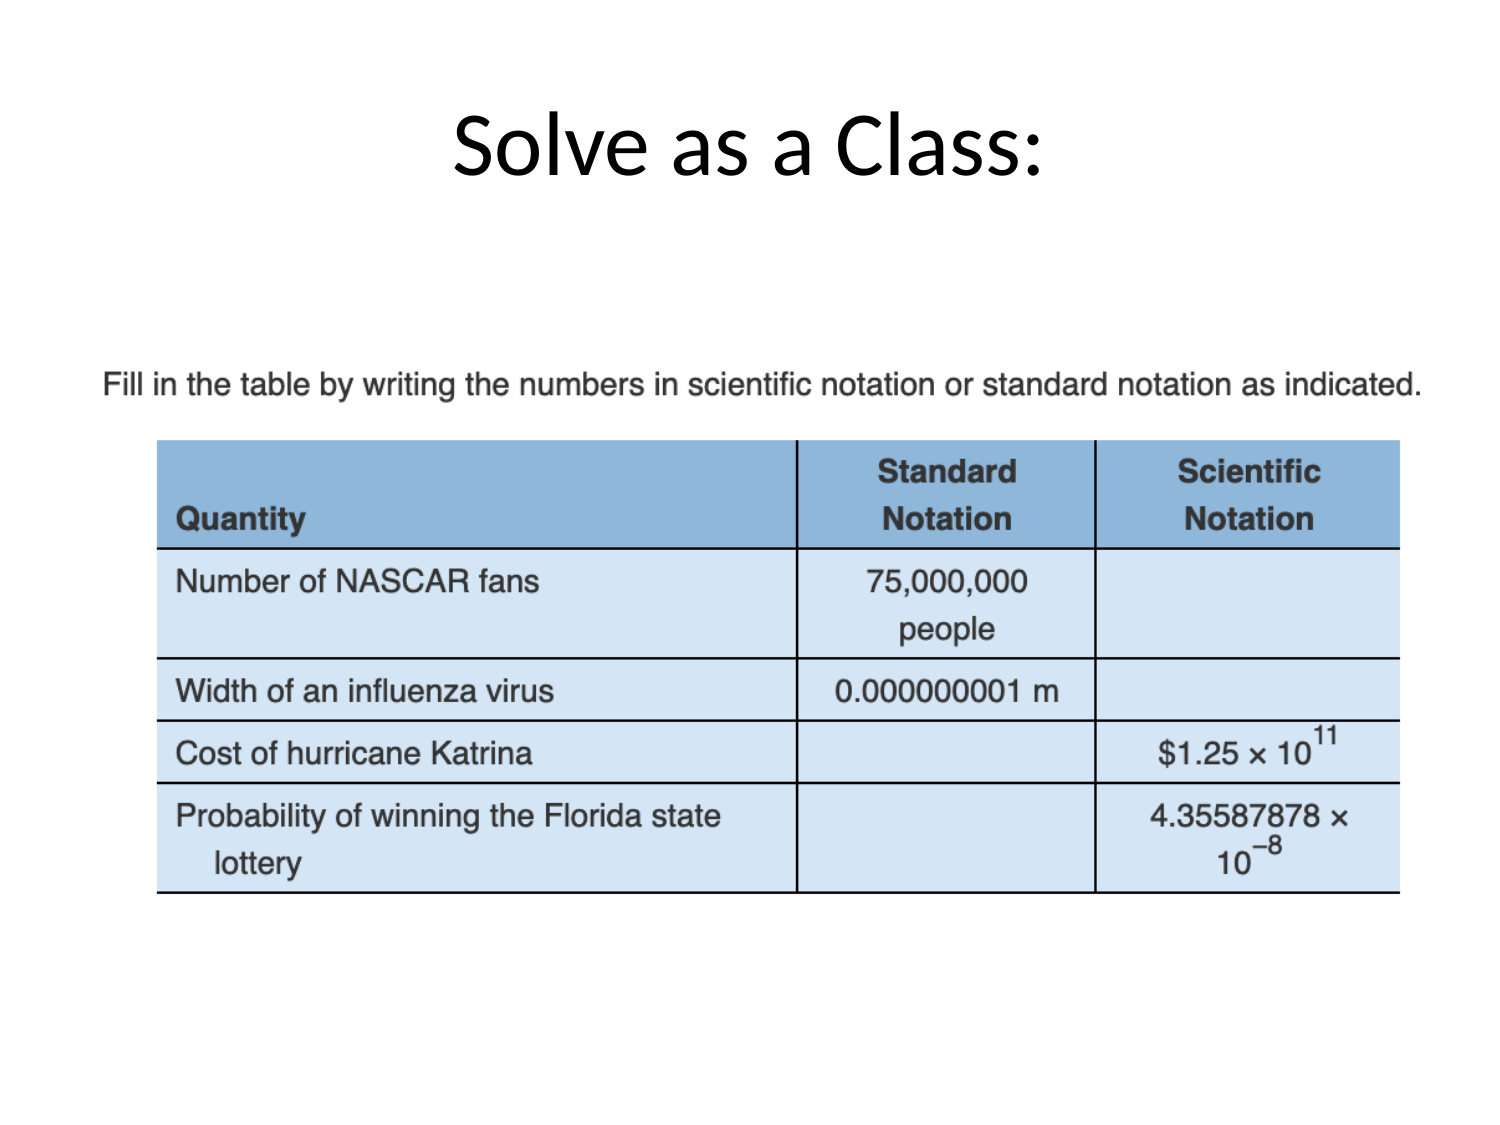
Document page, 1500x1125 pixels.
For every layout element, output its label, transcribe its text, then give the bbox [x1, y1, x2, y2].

title Solve as a Class: [75, 45, 1425, 233]
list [74, 262, 1426, 1006]
